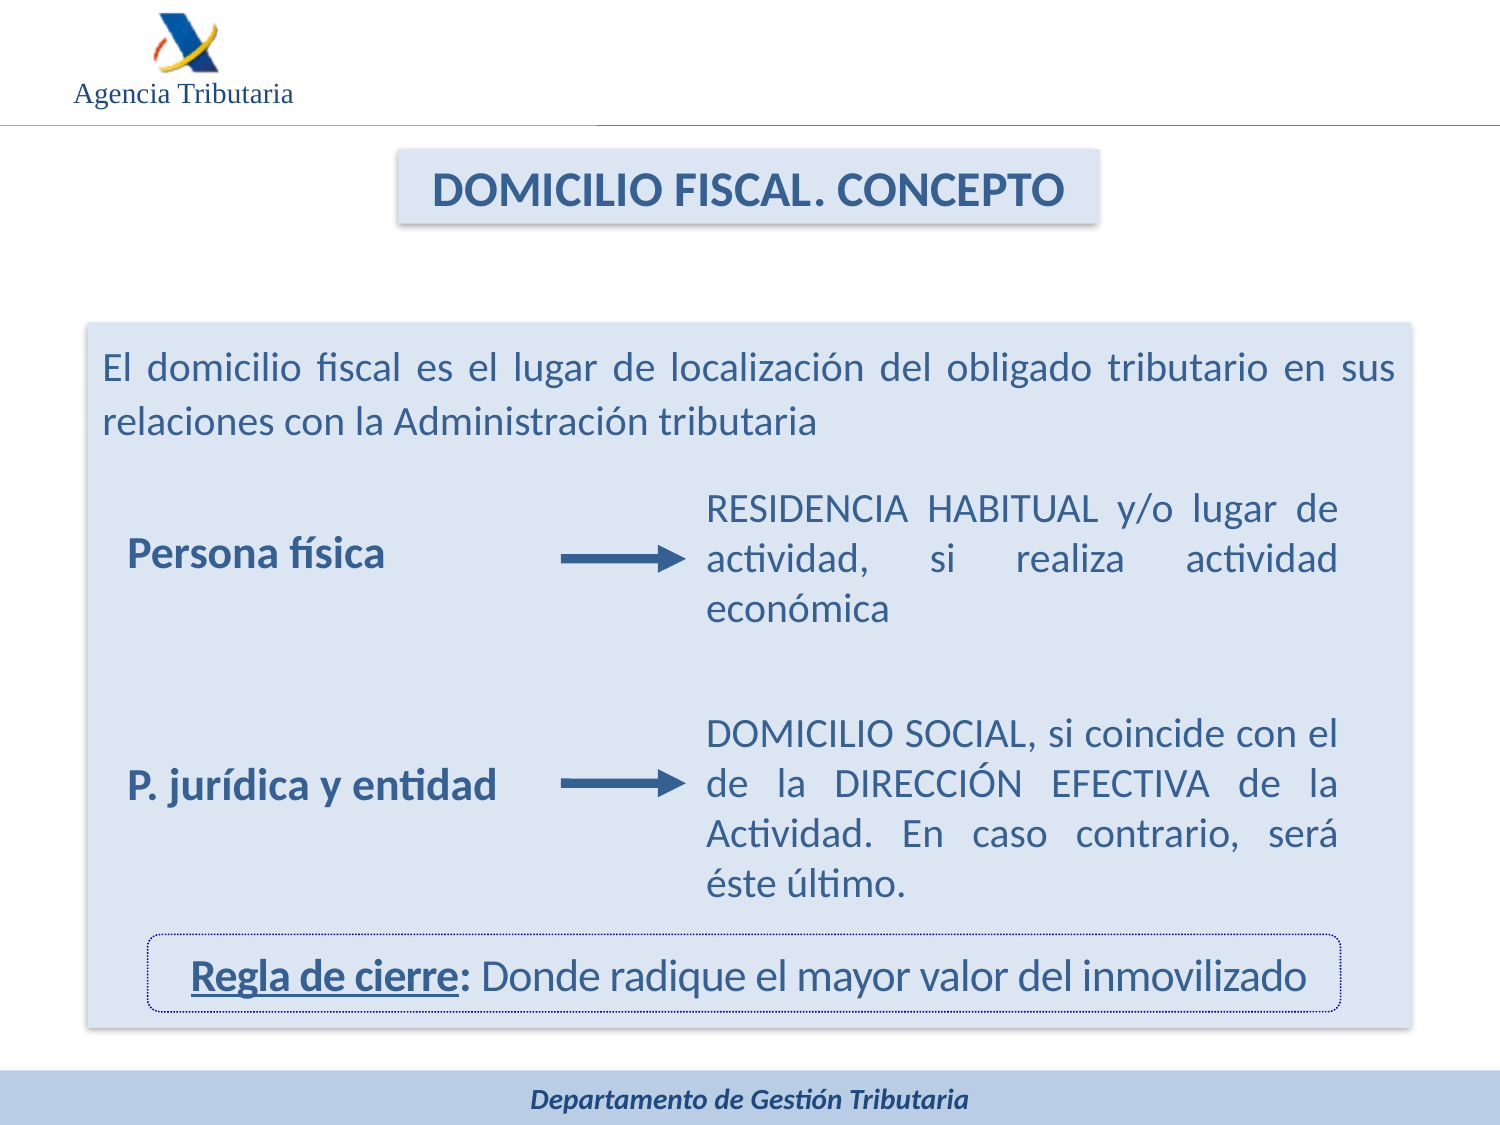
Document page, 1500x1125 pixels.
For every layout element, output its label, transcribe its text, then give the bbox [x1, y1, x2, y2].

text_box [87, 454, 1412, 1028]
text_box DOMICILIO FISCAL. CONCEPTO [398, 148, 1100, 224]
text_box Persona física P. jurídica y entidad [112, 513, 691, 876]
text_box [87, 322, 1412, 327]
text_box RESIDENCIA HABITUAL y/o lugar de actividad, si realiza actividad económica DOMICILIO SOCIAL, si coincide con el de la DIRECCIÓN EFECTIVA de la Actividad. En caso contrario, será éste último. [691, 473, 1354, 911]
text_box [560, 777, 686, 790]
picture [155, 14, 219, 72]
text_box [560, 552, 686, 565]
text_box El domicilio fiscal es el lugar de localización del obligado tributario en sus relaciones con la Administración tributaria [87, 327, 1412, 454]
text_box Regla de cierre: Donde radique el mayor valor del inmovilizado [147, 934, 1341, 1012]
